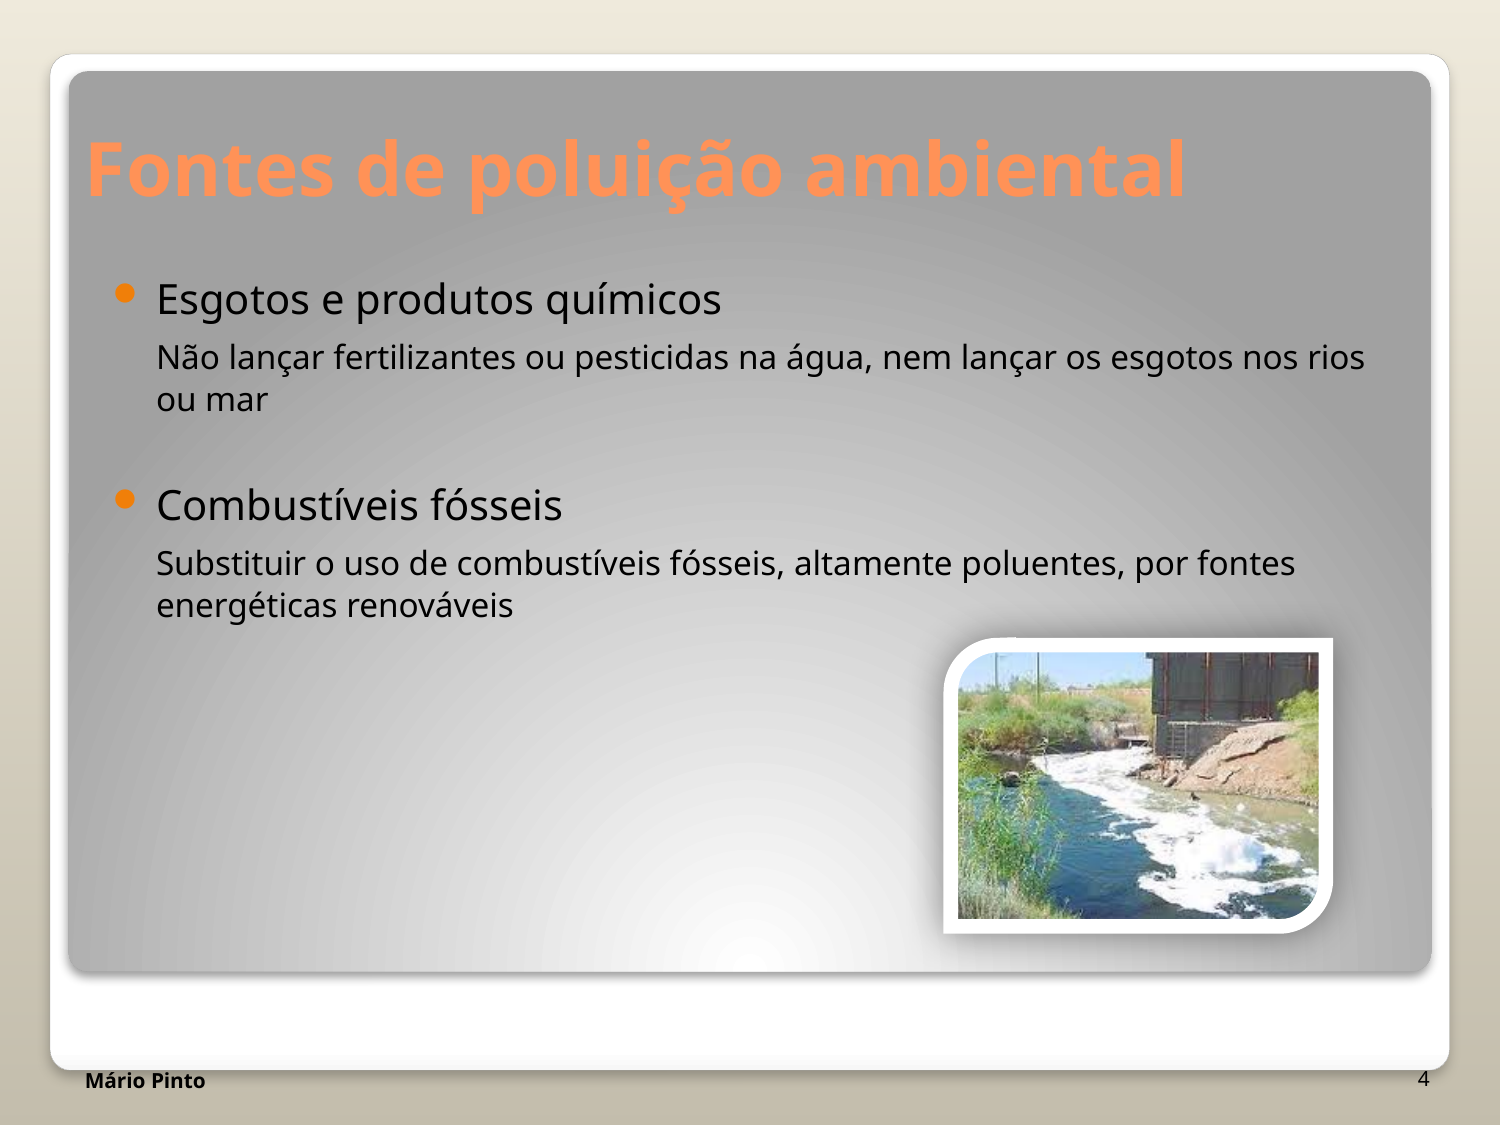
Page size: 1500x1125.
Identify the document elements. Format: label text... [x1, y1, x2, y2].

title Fontes de poluição ambiental [70, 46, 1413, 220]
list Esgotos e produtos químicos Não lançar fertilizantes ou pesticidas na água, nem lançar os esgotos nos rios ou mar Combustíveis fósseis Substituir o uso de combustíveis fósseis, altamente poluentes, por fontes energéticas renováveis [82, 257, 1425, 997]
slide_number 4 [1369, 1041, 1445, 1102]
footer Mário Pinto [70, 1042, 446, 1103]
picture [950, 644, 1327, 927]
